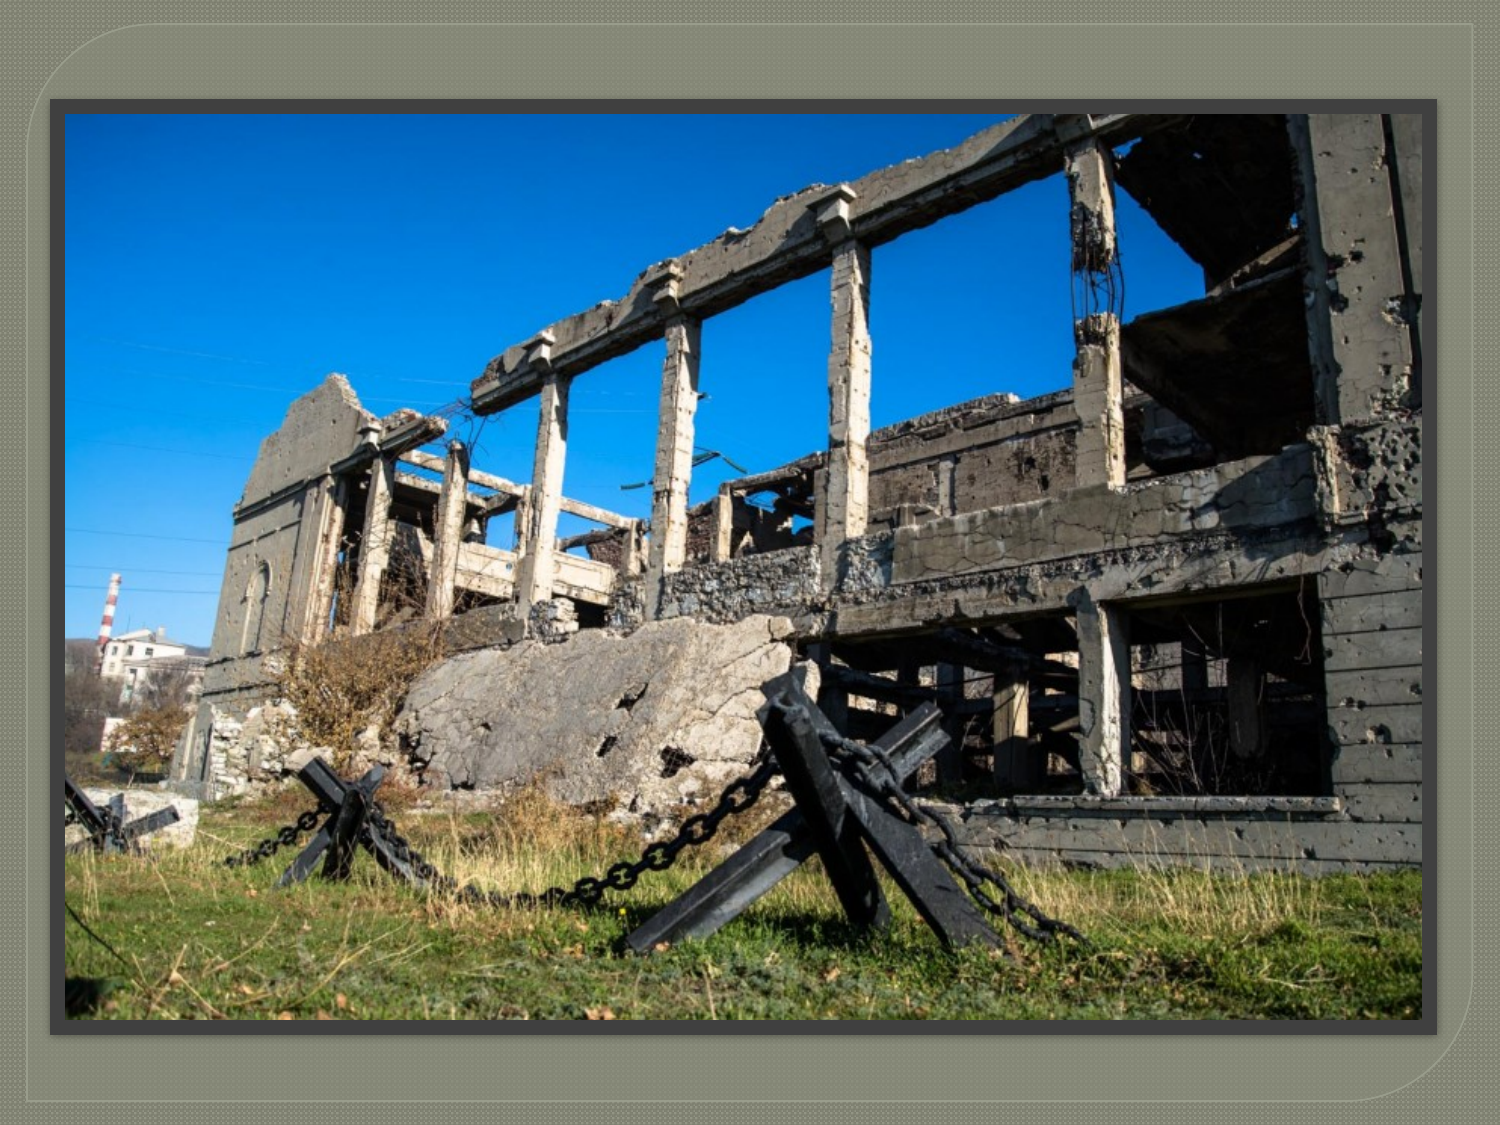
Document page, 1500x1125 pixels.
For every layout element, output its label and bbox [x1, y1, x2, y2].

picture [64, 113, 1423, 1021]
